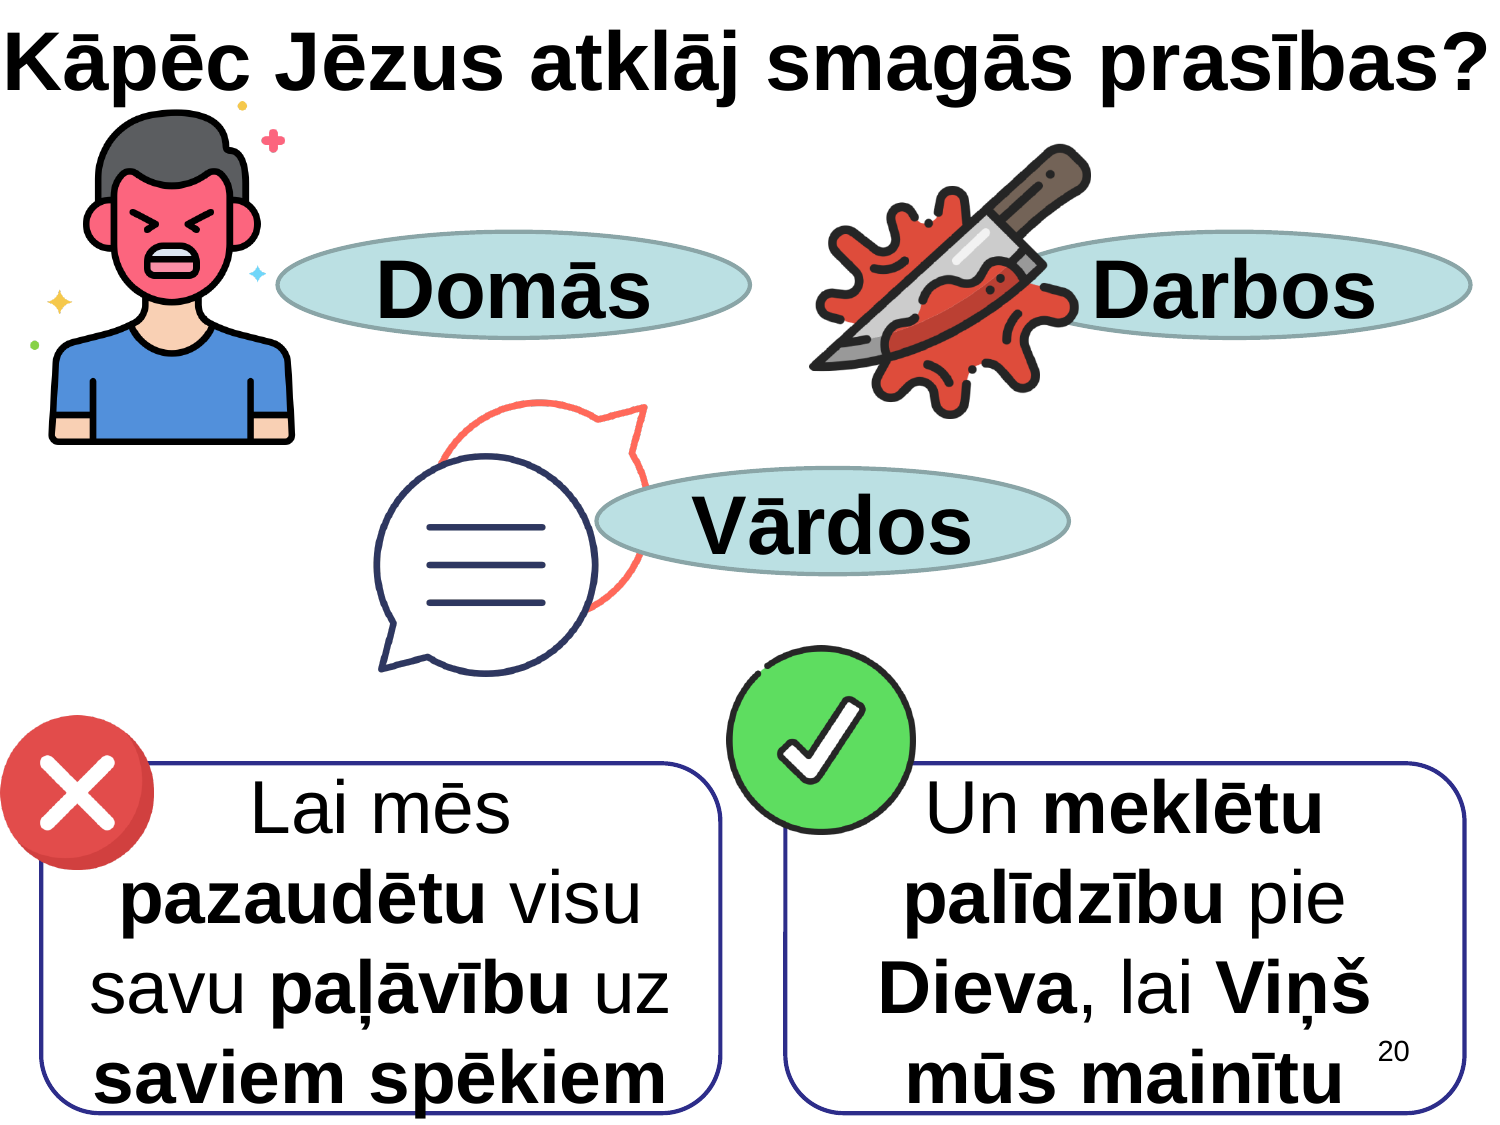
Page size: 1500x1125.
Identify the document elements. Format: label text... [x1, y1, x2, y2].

picture [0, 715, 154, 870]
picture [371, 396, 655, 680]
slide_number 20 [1074, 1024, 1426, 1103]
text_box Kāpēc Jēzus atklāj smagās prasības? [0, 19, 1500, 114]
picture [726, 644, 916, 835]
text_box Darbos [1096, 229, 1473, 341]
text_box Un meklētu palīdzību pie Dieva, lai Viņš mūs mainītu [783, 761, 1467, 1116]
picture [808, 136, 1092, 420]
text_box Domās [347, 229, 753, 341]
text_box Vārdos [659, 465, 1072, 577]
text_box Lai mēs pazaudētu visu savu paļāvību uz saviem spēkiem [39, 761, 723, 1116]
picture [0, 101, 343, 445]
